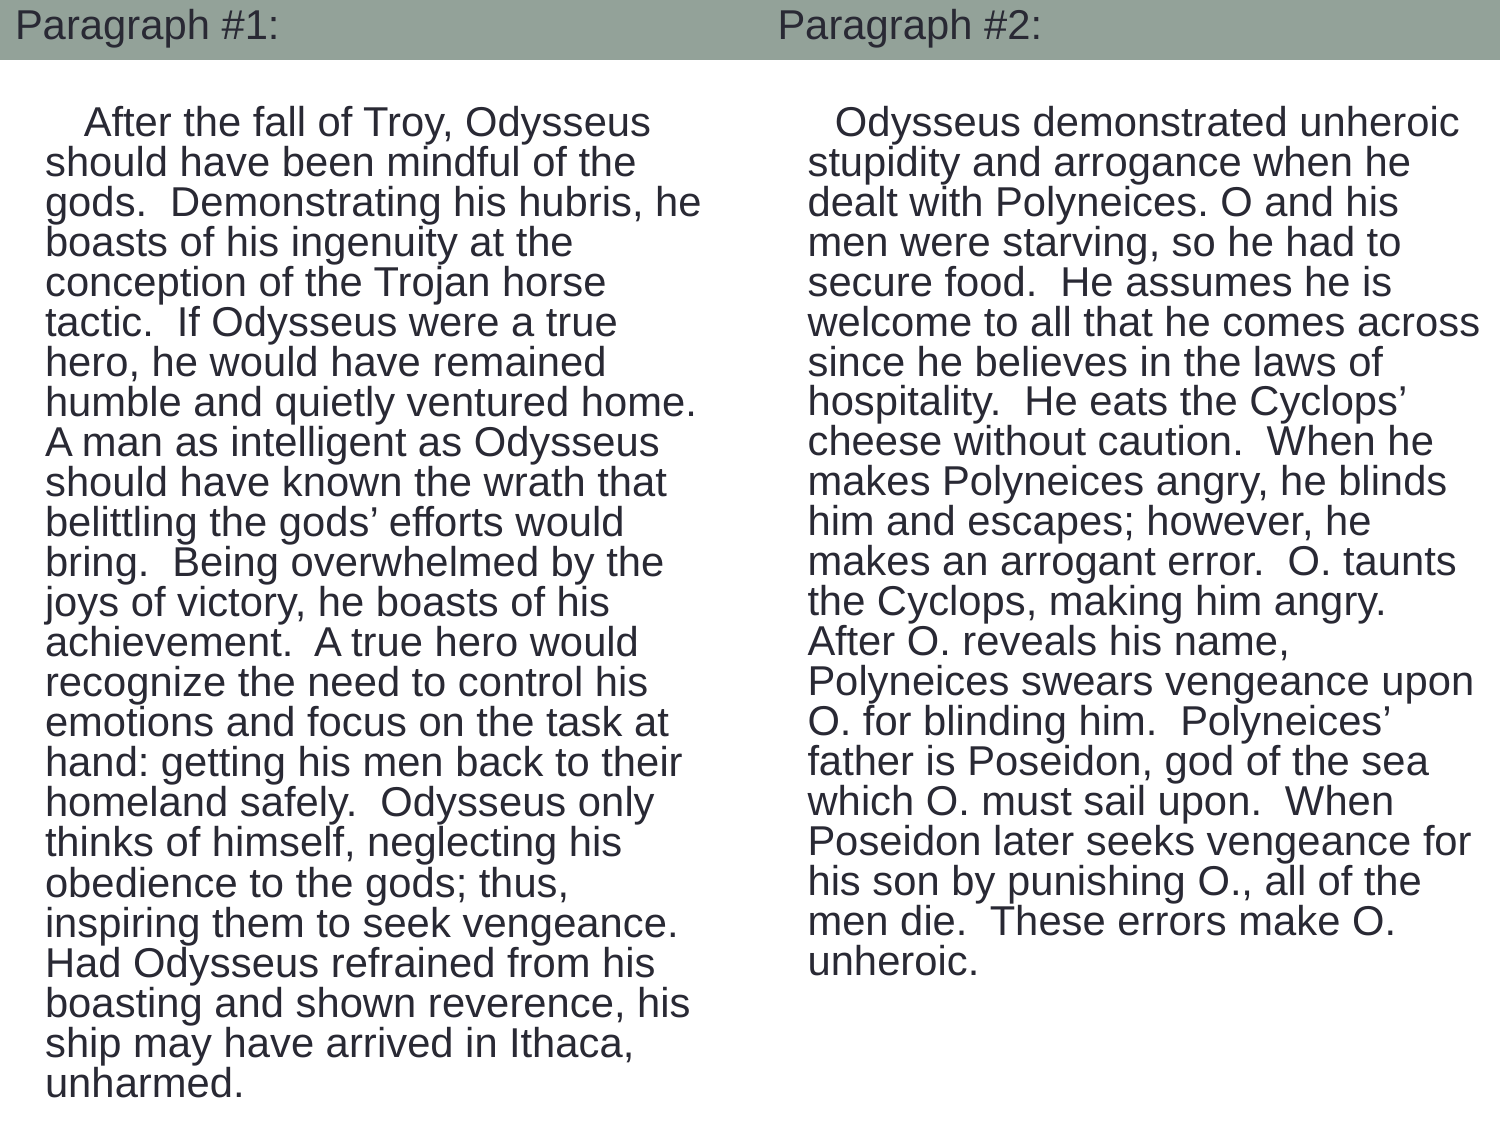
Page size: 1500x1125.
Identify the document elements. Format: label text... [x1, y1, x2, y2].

list Paragraph #1: After the fall of Troy, Odysseus should have been mindful of the gods. Demonstrating his hubris, he boasts of his ingenuity at the conception of the Trojan horse tactic. If Odysseus were a true hero, he would have remained humble and quietly ventured home. A man as intelligent as Odysseus should have known the wrath that belittling the gods’ efforts would bring. Being overwhelmed by the joys of victory, he boasts of his achievement. A true hero would recognize the need to control his emotions and focus on the task at hand: getting his men back to their homeland safely. Odysseus only thinks of himself, neglecting his obedience to the gods; thus, inspiring them to seek vengeance. Had Odysseus refrained from his boasting and shown reverence, his ship may have arrived in Ithaca, unharmed. [0, 0, 738, 1125]
list Paragraph #2: Odysseus demonstrated unheroic stupidity and arrogance when he dealt with Polyneices. O and his men were starving, so he had to secure food. He assumes he is welcome to all that he comes across since he believes in the laws of hospitality. He eats the Cyclops’ cheese without caution. When he makes Polyneices angry, he blinds him and escapes; however, he makes an arrogant error. O. taunts the Cyclops, making him angry. After O. reveals his name, Polyneices swears vengeance upon O. for blinding him. Polyneices’ father is Poseidon, god of the sea which O. must sail upon. When Poseidon later seeks vengeance for his son by punishing O., all of the men die. These errors make O. unheroic. [762, 0, 1500, 1125]
